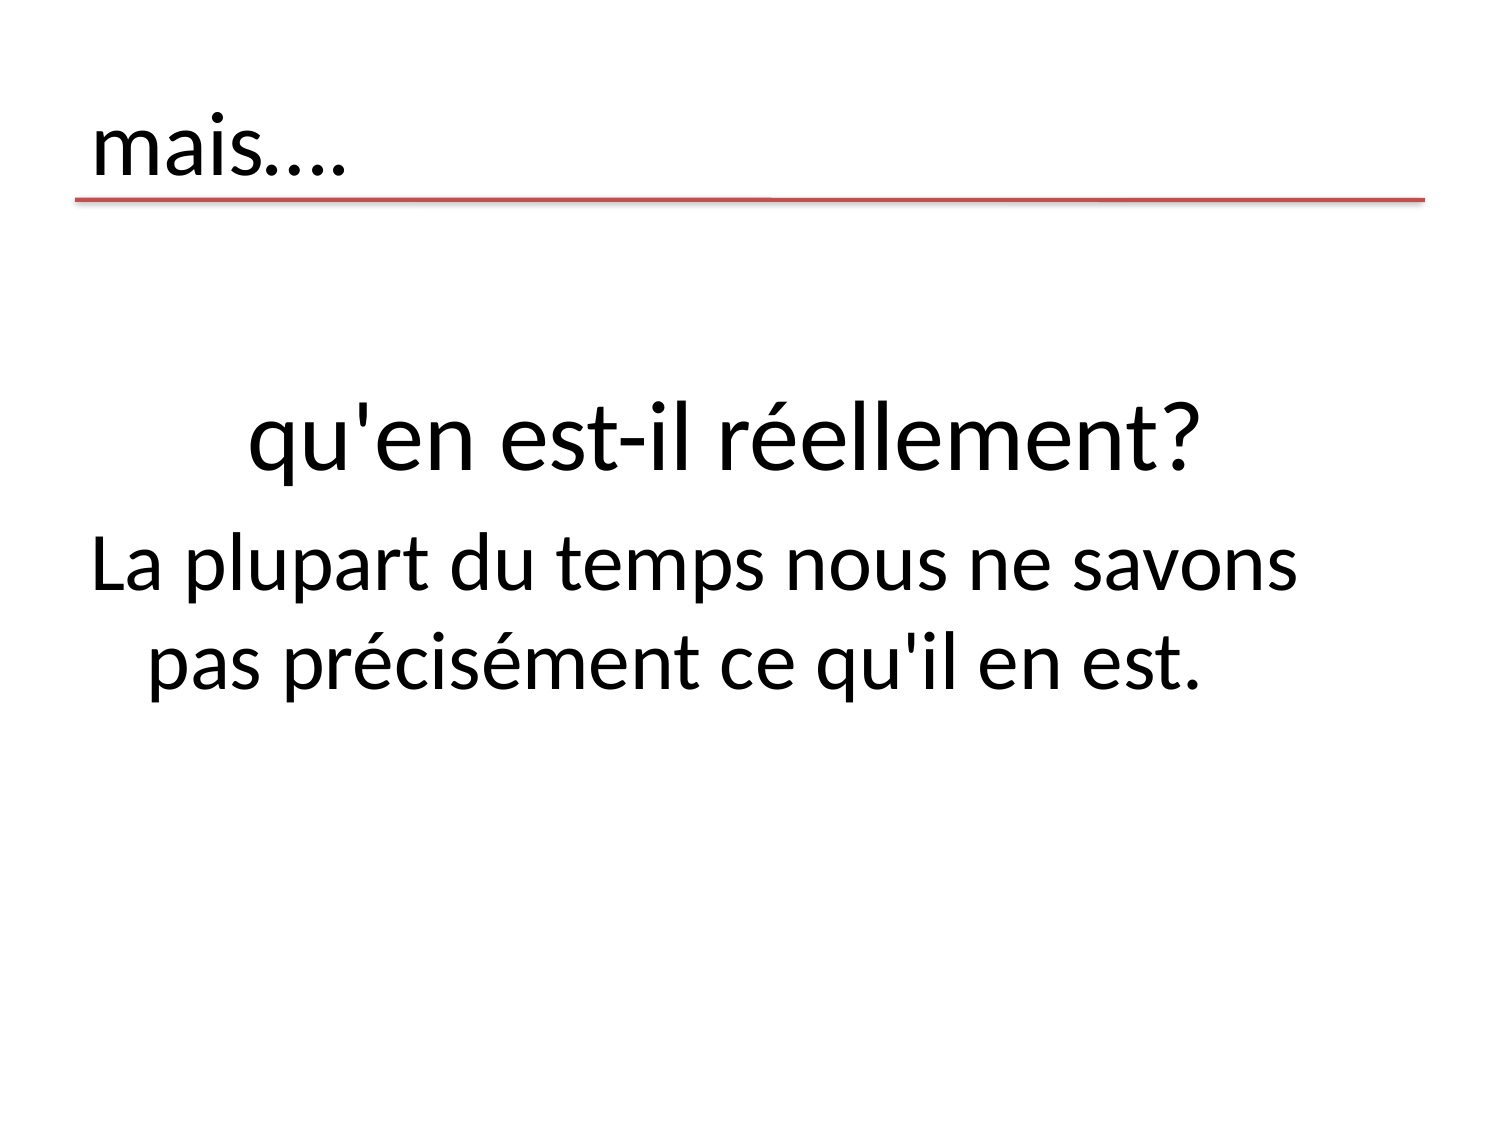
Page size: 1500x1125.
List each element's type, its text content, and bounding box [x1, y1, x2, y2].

list qu'en est-il réellement? La plupart du temps nous ne savons pas précisément ce qu'il en est. [75, 262, 1425, 1005]
title mais…. [75, 45, 1425, 233]
